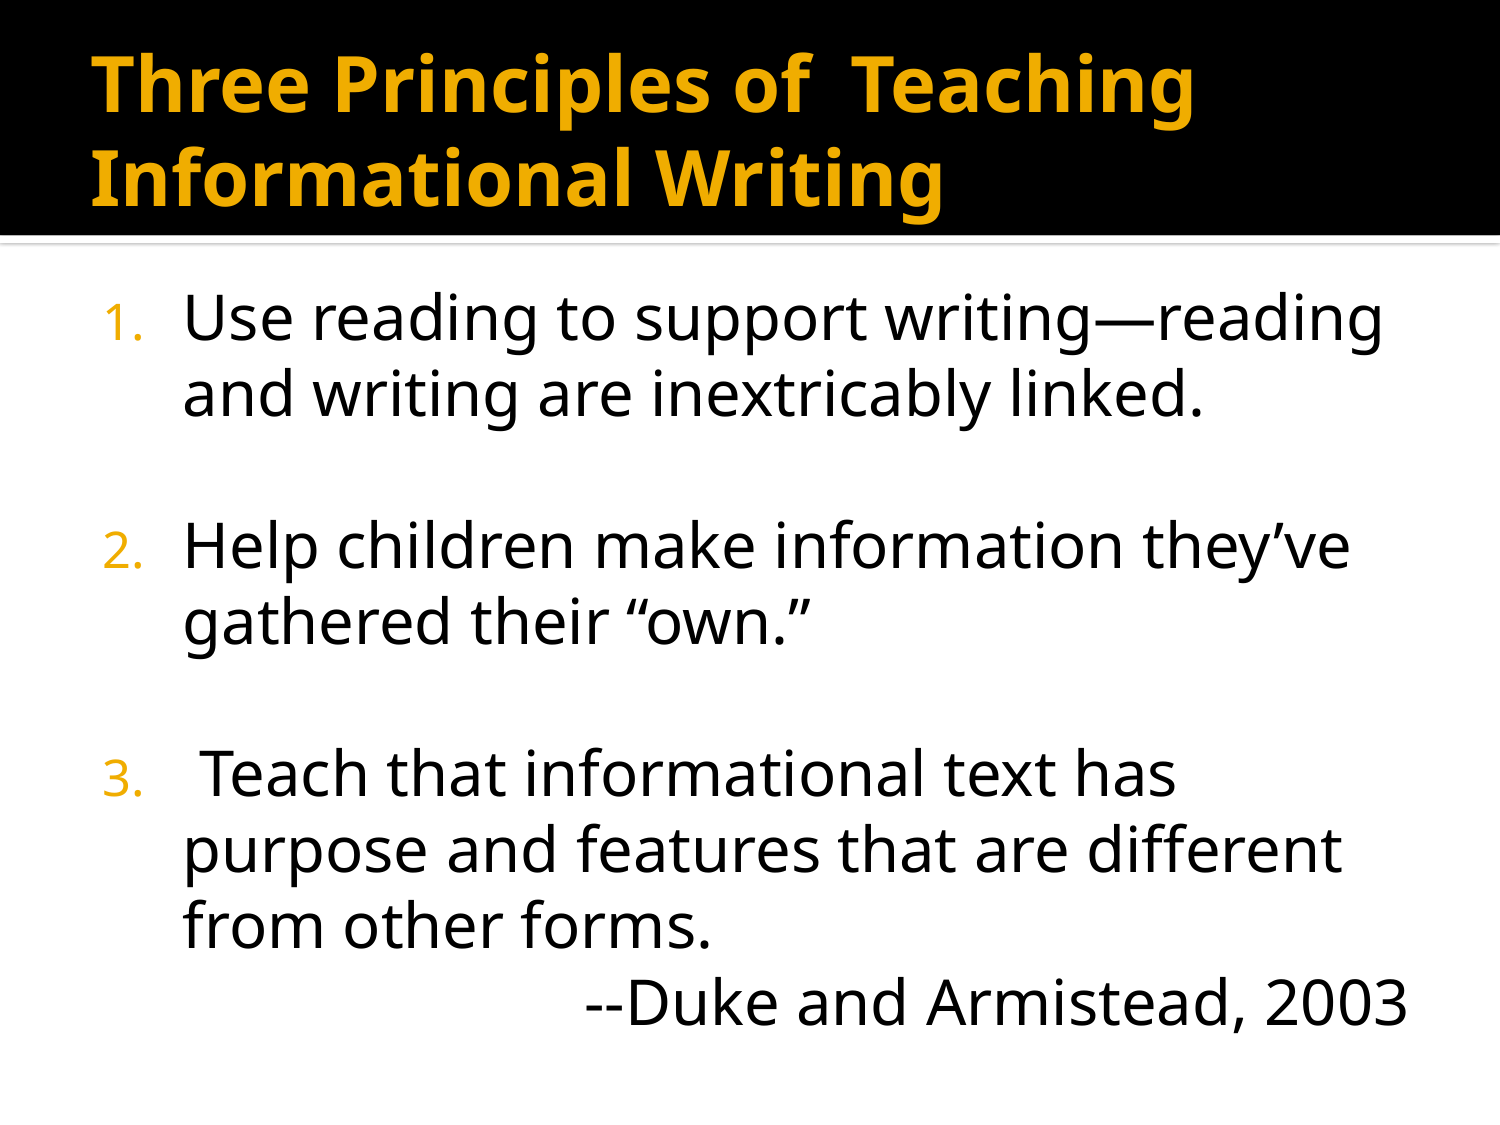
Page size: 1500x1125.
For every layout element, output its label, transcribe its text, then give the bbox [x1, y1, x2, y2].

list Use reading to support writing—reading and writing are inextricably linked. Help children make information they’ve gathered their “own.” Teach that informational text has purpose and features that are different from other forms. --Duke and Armistead, 2003 [75, 262, 1425, 1088]
title Three Principles of Teaching Informational Writing [75, 25, 1425, 231]
